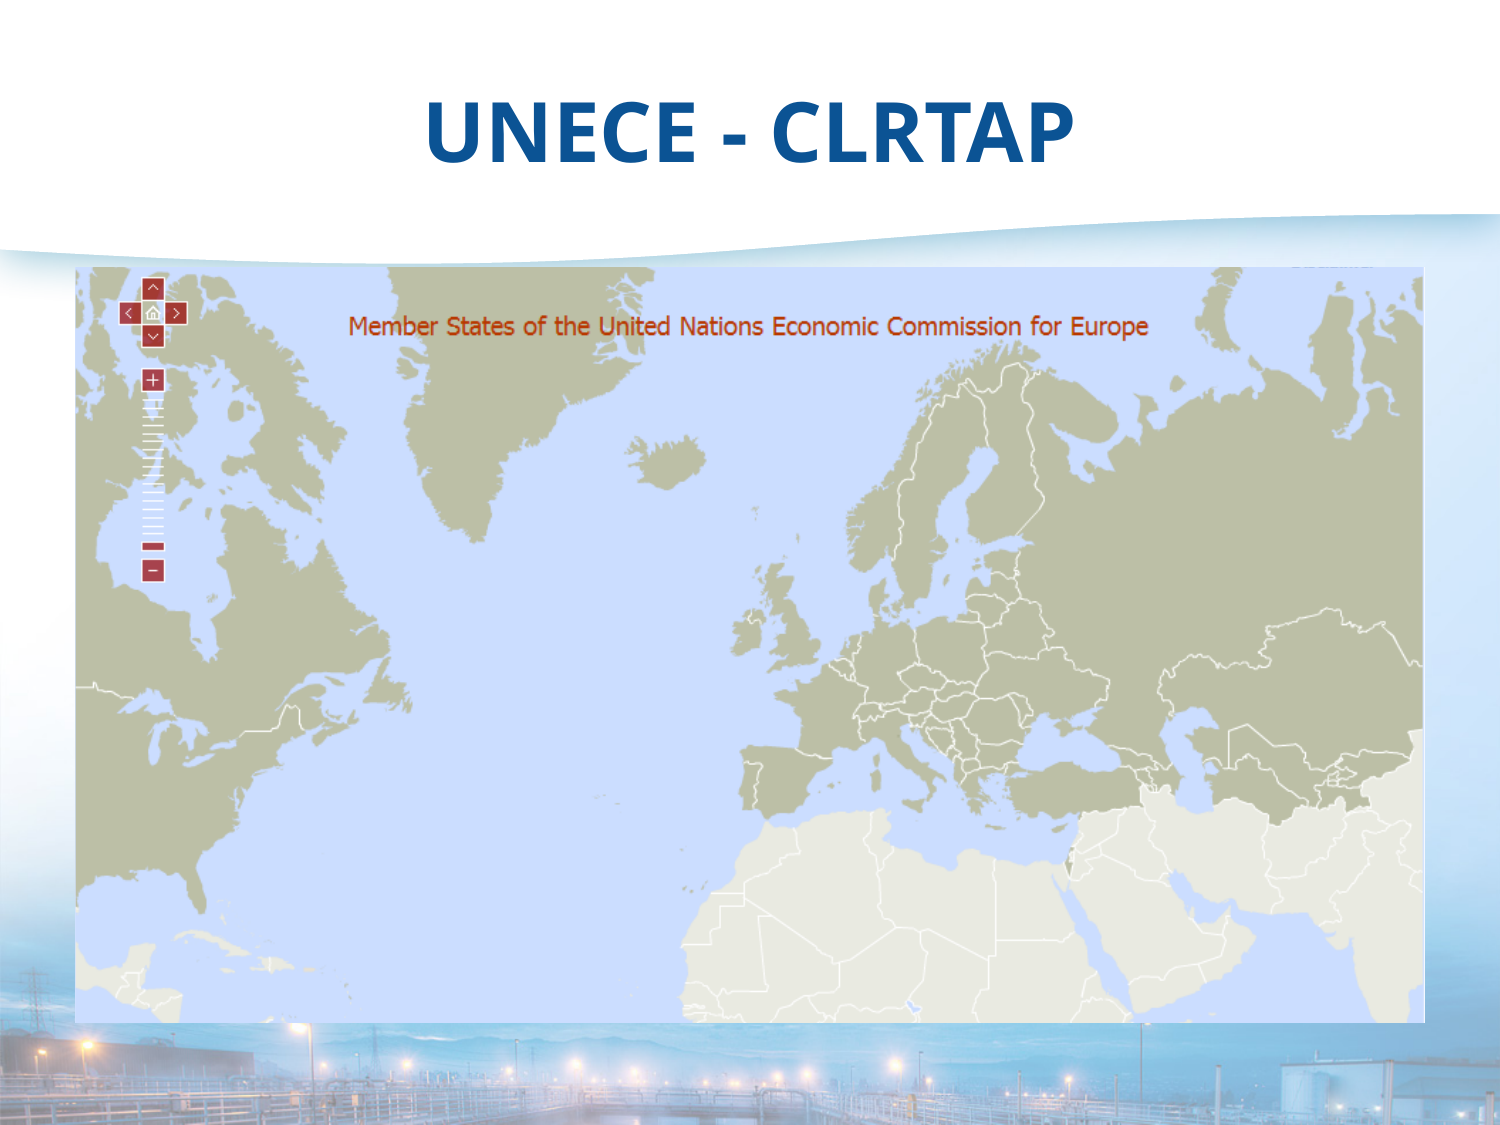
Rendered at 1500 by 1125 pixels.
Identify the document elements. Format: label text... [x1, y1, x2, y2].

title UNECE - CLRTAP [75, 45, 1425, 233]
picture [0, 215, 1500, 1125]
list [74, 267, 1426, 1023]
